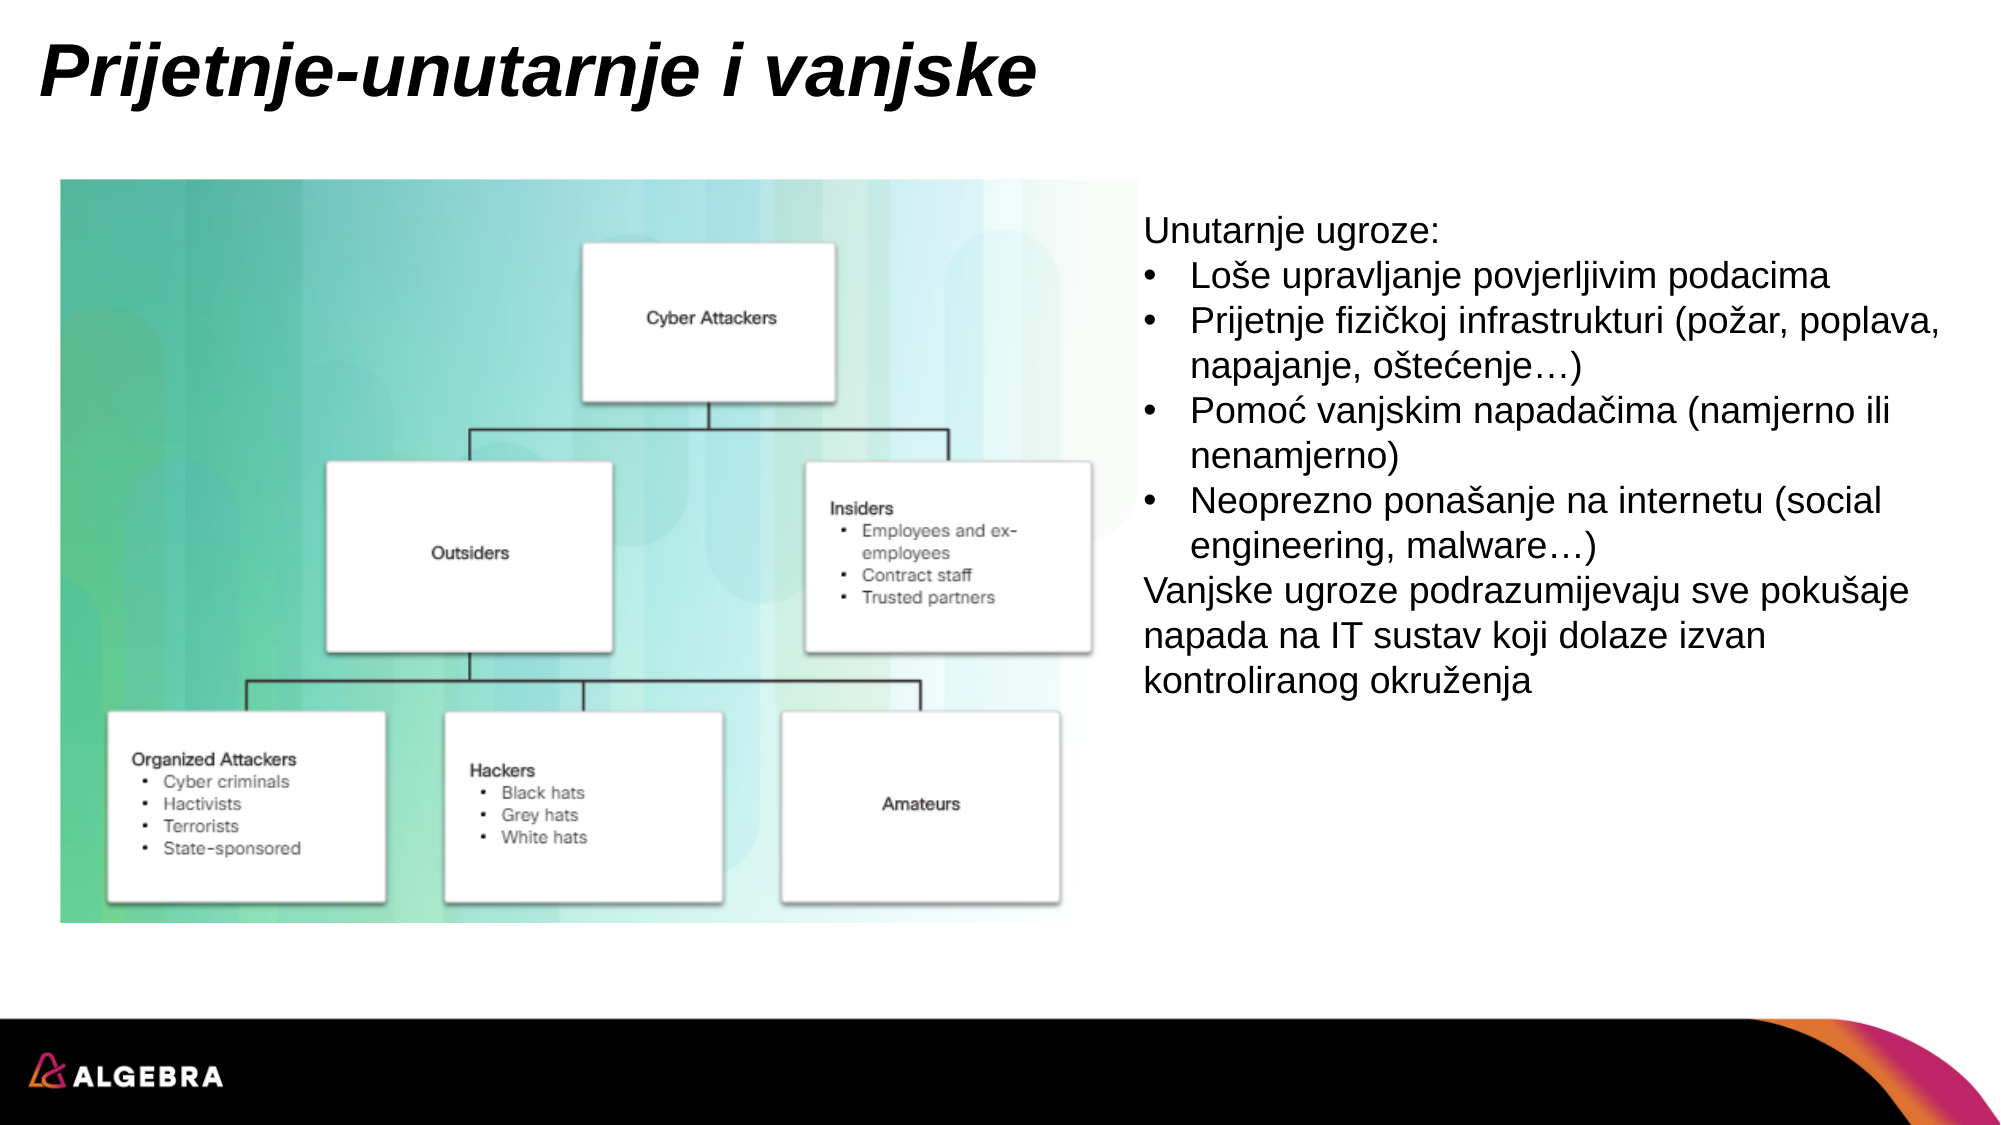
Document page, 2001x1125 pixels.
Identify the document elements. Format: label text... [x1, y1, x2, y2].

text_box Unutarnje ugroze: Loše upravljanje povjerljivim podacima Prijetnje fizičkoj infrastrukturi (požar, poplava, napajanje, oštećenje…) Pomoć vanjskim napadačima (namjerno ili nenamjerno) Neoprezno ponašanje na internetu (social engineering, malware…) Vanjske ugroze podrazumijevaju sve pokušaje napada na IT sustav koji dolaze izvan kontroliranog okruženja [1145, 199, 1979, 709]
title Prijetnje-unutarnje i vanjske [39, 23, 1989, 200]
picture [0, 0, 2001, 1125]
